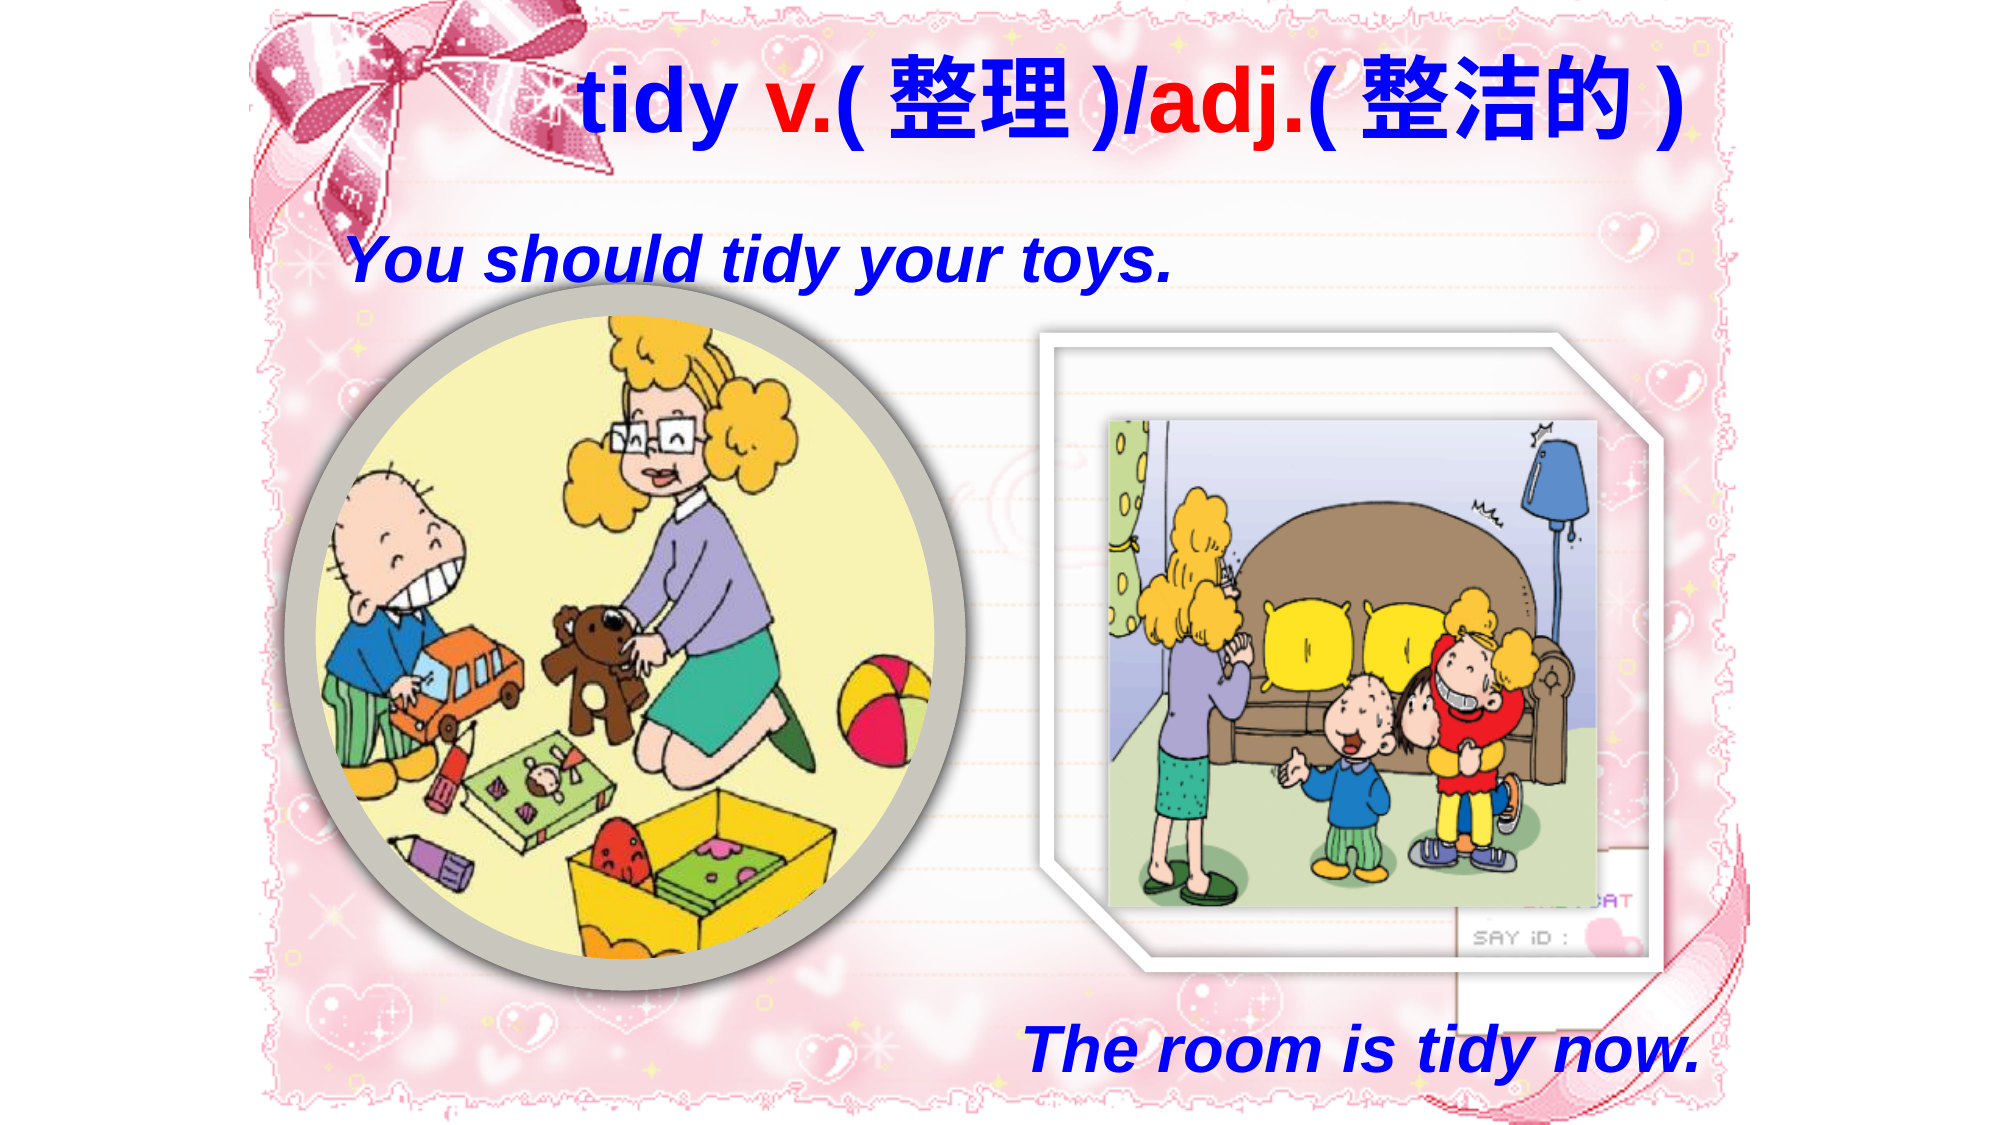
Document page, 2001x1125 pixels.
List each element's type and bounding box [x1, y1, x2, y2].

picture [249, 0, 1750, 1125]
